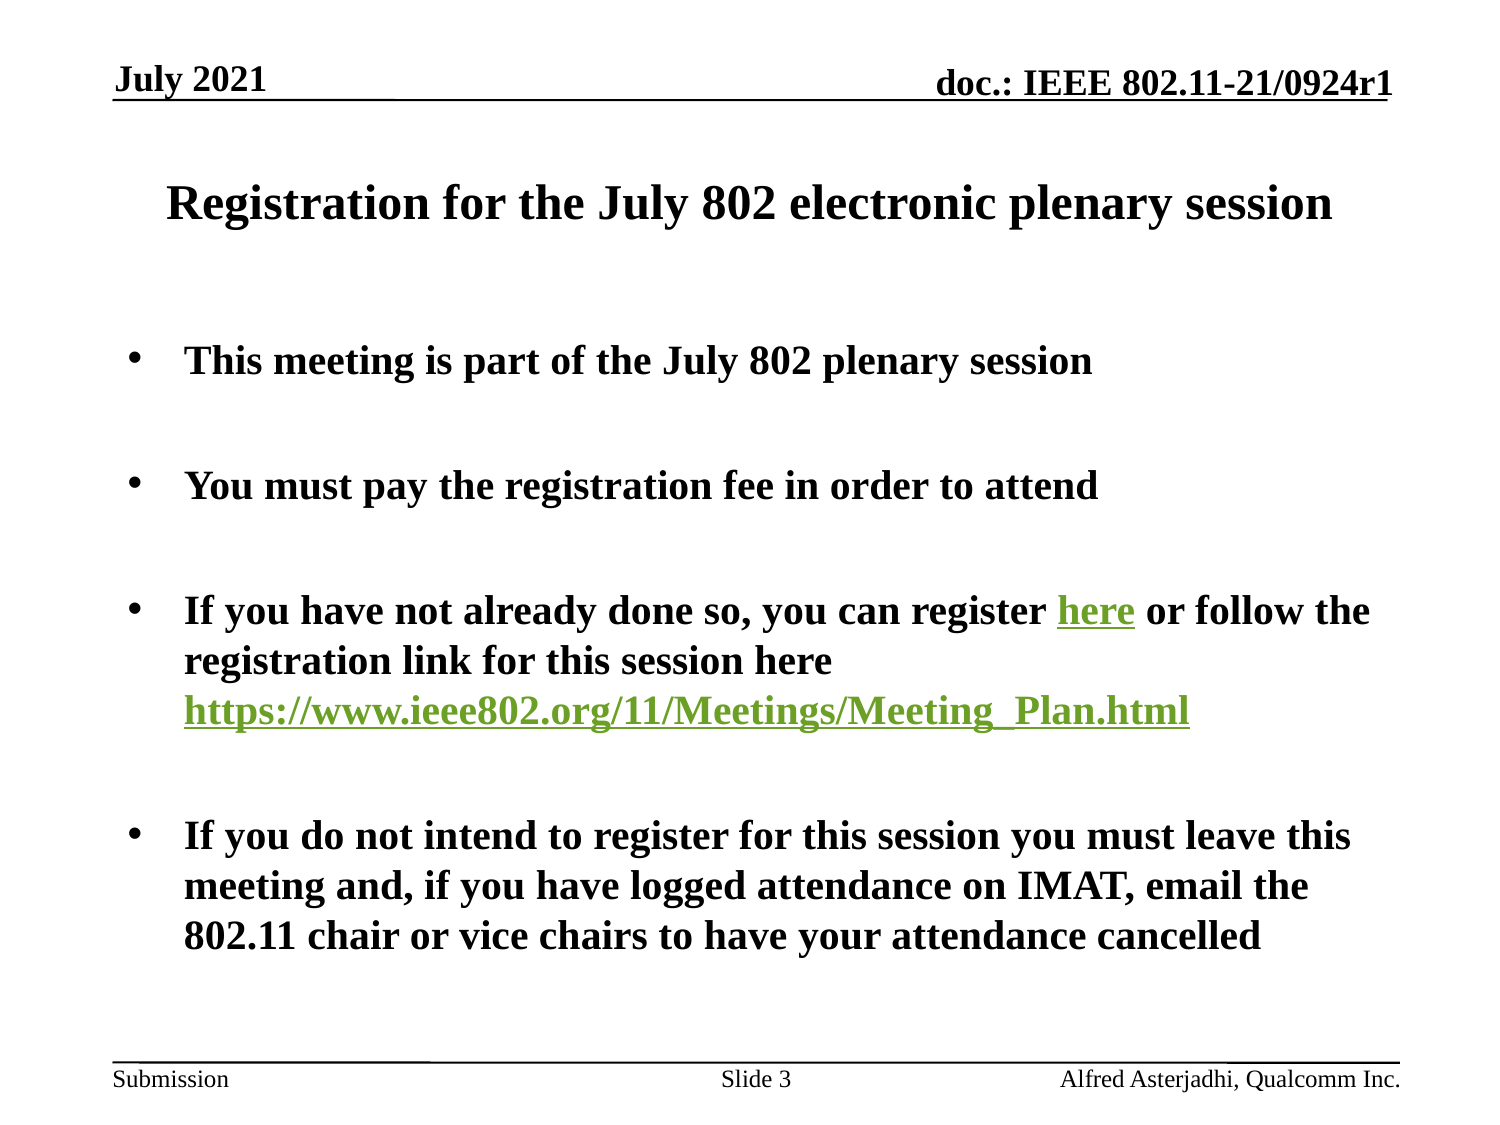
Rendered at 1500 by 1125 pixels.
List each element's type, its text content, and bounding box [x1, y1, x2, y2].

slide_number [114, 54, 423, 100]
slide_number Slide 3 [712, 1061, 800, 1123]
list This meeting is part of the July 802 plenary session You must pay the registration fee in order to attend If you have not already done so, you can register here or follow the registration link for this session here https://www.ieee802.org/11/Meetings/Meeting_Plan.html If you do not intend to register for this session you must leave this meeting and, if you have logged attendance on IMAT, email the 802.11 chair or vice chairs to have your attendance cancelled [112, 324, 1388, 1000]
title Registration for the July 802 electronic plenary session [112, 112, 1388, 288]
footer Alfred Asterjadhi, Qualcomm Inc. [878, 1061, 1402, 1093]
